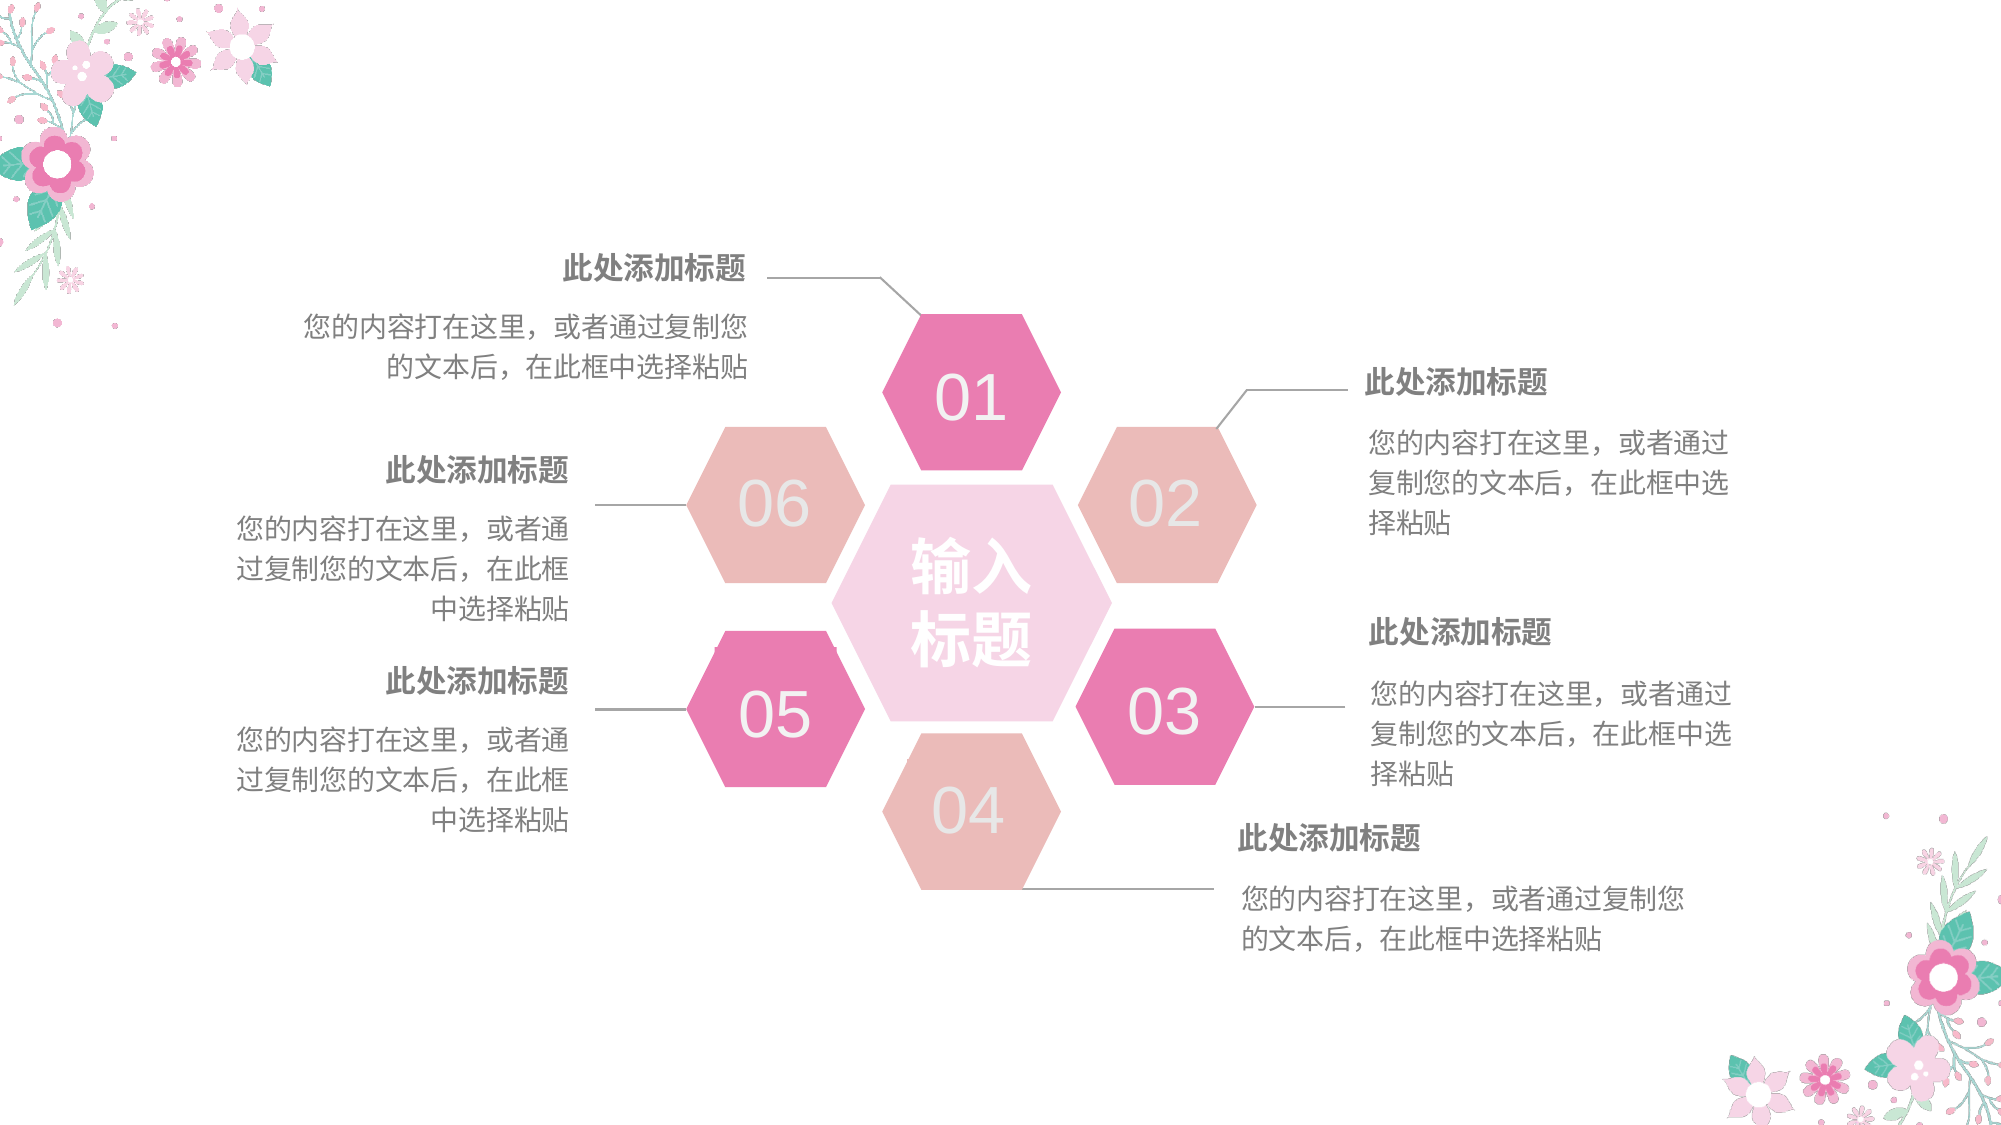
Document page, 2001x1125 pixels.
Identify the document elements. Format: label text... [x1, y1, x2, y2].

picture [1715, 785, 2001, 1125]
text_box 此处添加标题 [371, 443, 583, 494]
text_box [1077, 426, 1257, 584]
text_box 此处添加标题 [549, 242, 760, 293]
text_box 您的内容打在这里，或者通过复制您的文本后，在此框中选择粘贴 [272, 296, 762, 391]
text_box 此处添加标题 [371, 654, 583, 706]
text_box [831, 484, 1112, 722]
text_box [1075, 628, 1255, 785]
text_box 您的内容打在这里，或者通过复制您的文本后，在此框中选择粘贴 [209, 498, 583, 633]
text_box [882, 314, 1062, 471]
text_box 您的内容打在这里，或者通过复制您的文本后，在此框中选择粘贴 [1227, 868, 1709, 963]
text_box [766, 277, 922, 317]
text_box 您的内容打在这里，或者通过复制您的文本后，在此框中选择粘贴 [209, 709, 583, 844]
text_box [686, 426, 866, 584]
text_box 此处添加标题 [1355, 606, 1566, 657]
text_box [686, 630, 866, 788]
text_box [1216, 390, 1348, 430]
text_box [882, 733, 1062, 890]
text_box 此处添加标题 [1223, 811, 1435, 863]
text_box 此处添加标题 [1350, 355, 1562, 407]
text_box 您的内容打在这里，或者通过复制您的文本后，在此框中选择粘贴 [1354, 412, 1753, 547]
text_box 您的内容打在这里，或者通过复制您的文本后，在此框中选择粘贴 [1357, 662, 1756, 797]
picture [0, 0, 285, 357]
